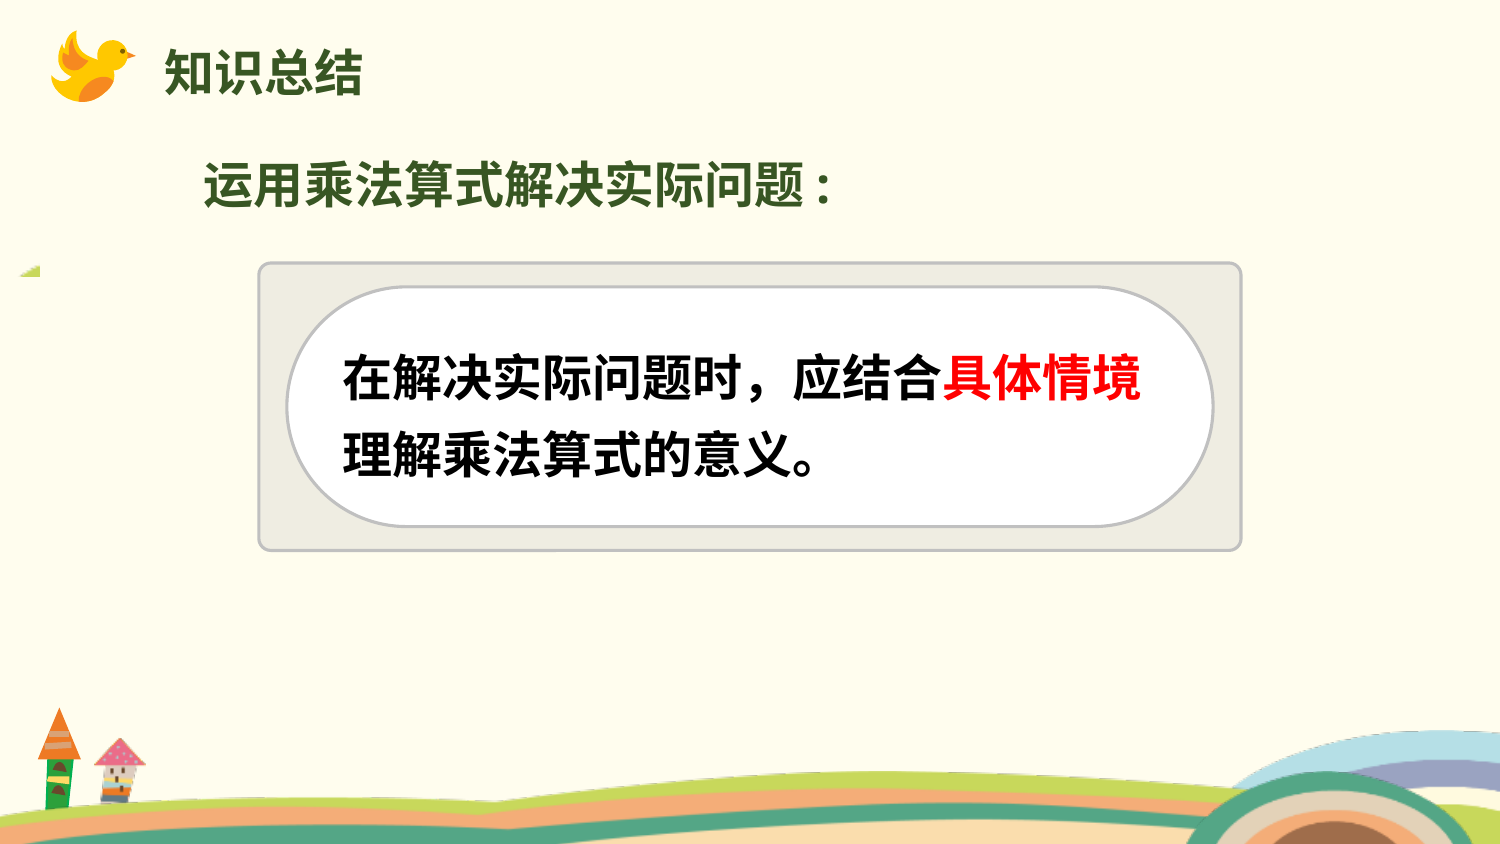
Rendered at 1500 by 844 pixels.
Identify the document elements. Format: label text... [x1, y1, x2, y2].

text_box 知识总结 [152, 35, 376, 107]
text_box 运用乘法算式解决实际问题: [192, 129, 1331, 219]
picture [0, 0, 1500, 844]
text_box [258, 262, 1242, 551]
